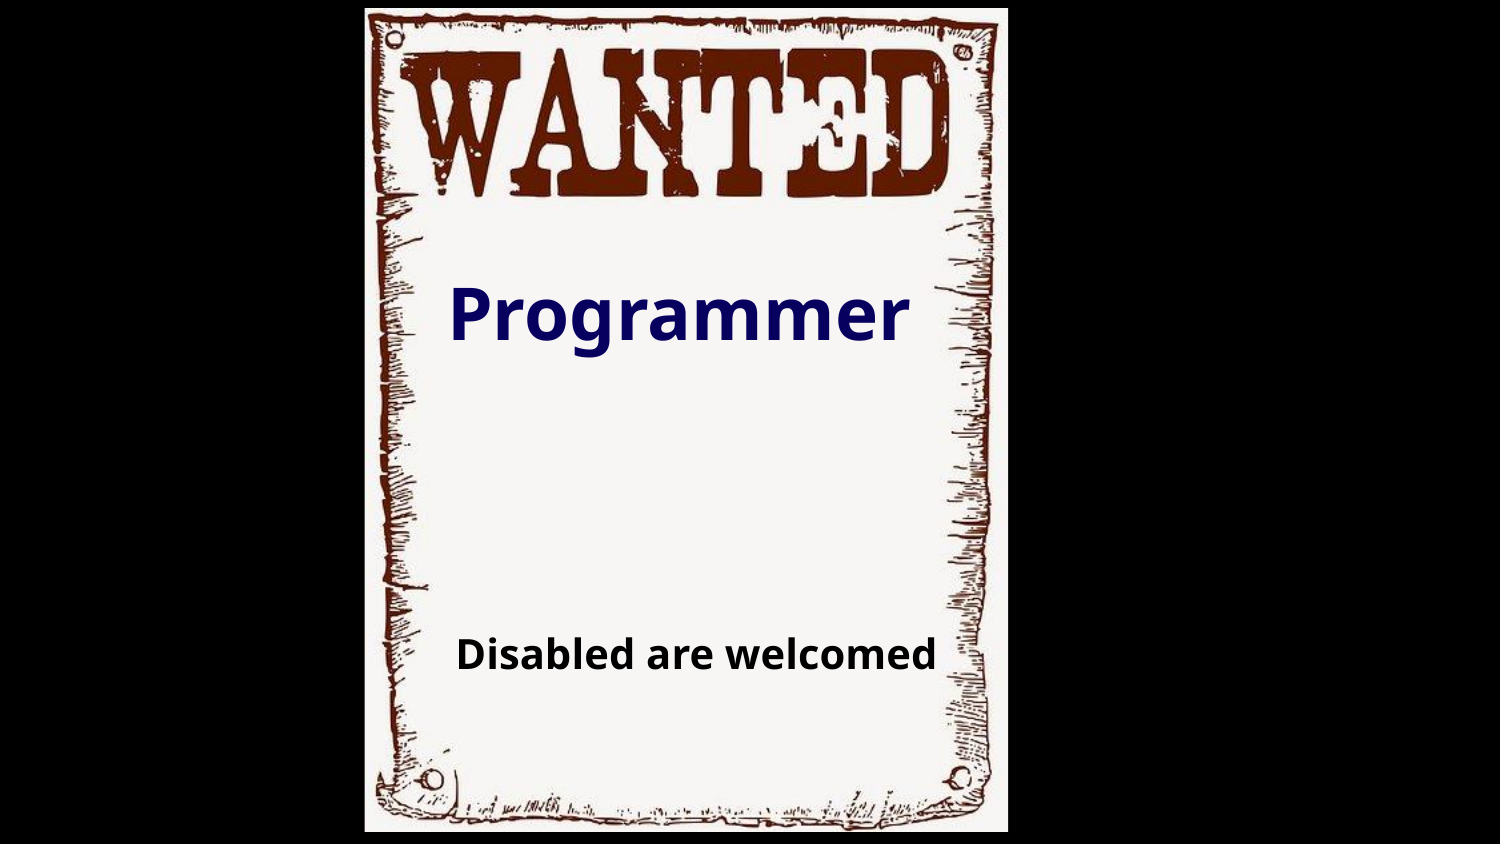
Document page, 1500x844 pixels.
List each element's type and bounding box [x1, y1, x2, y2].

picture [364, 8, 1009, 832]
